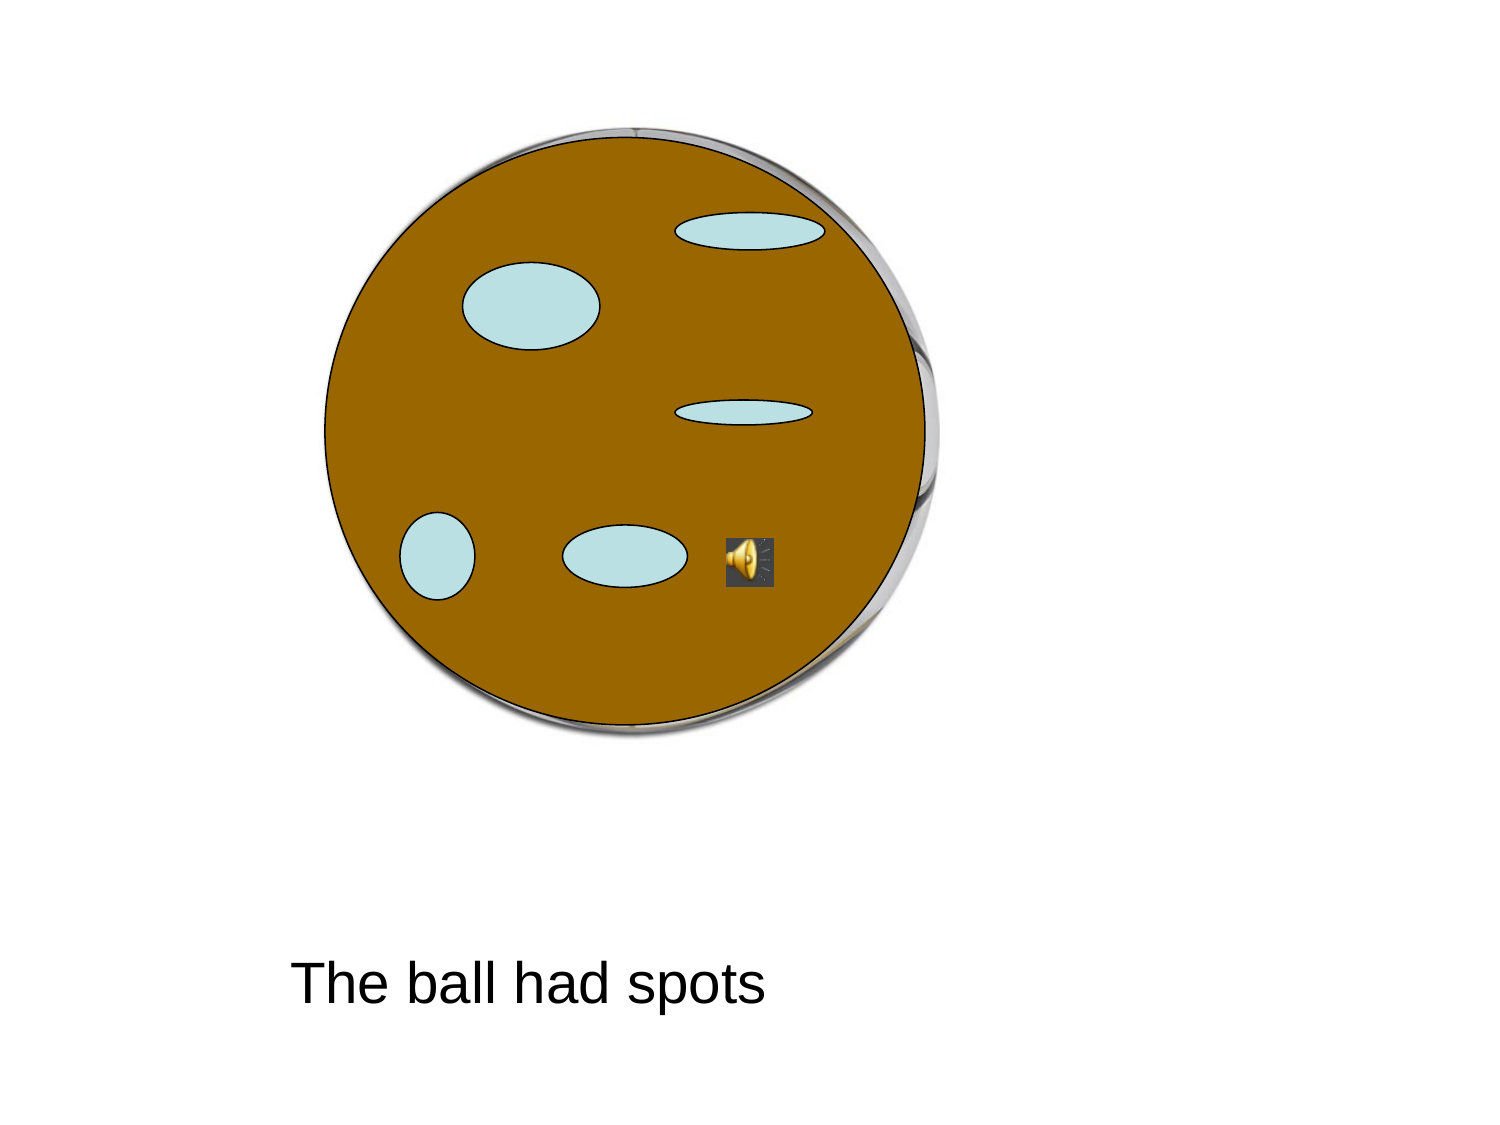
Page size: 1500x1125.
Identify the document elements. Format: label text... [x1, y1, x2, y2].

picture [724, 537, 776, 588]
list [299, 99, 963, 763]
list The ball had spots [274, 937, 938, 1076]
